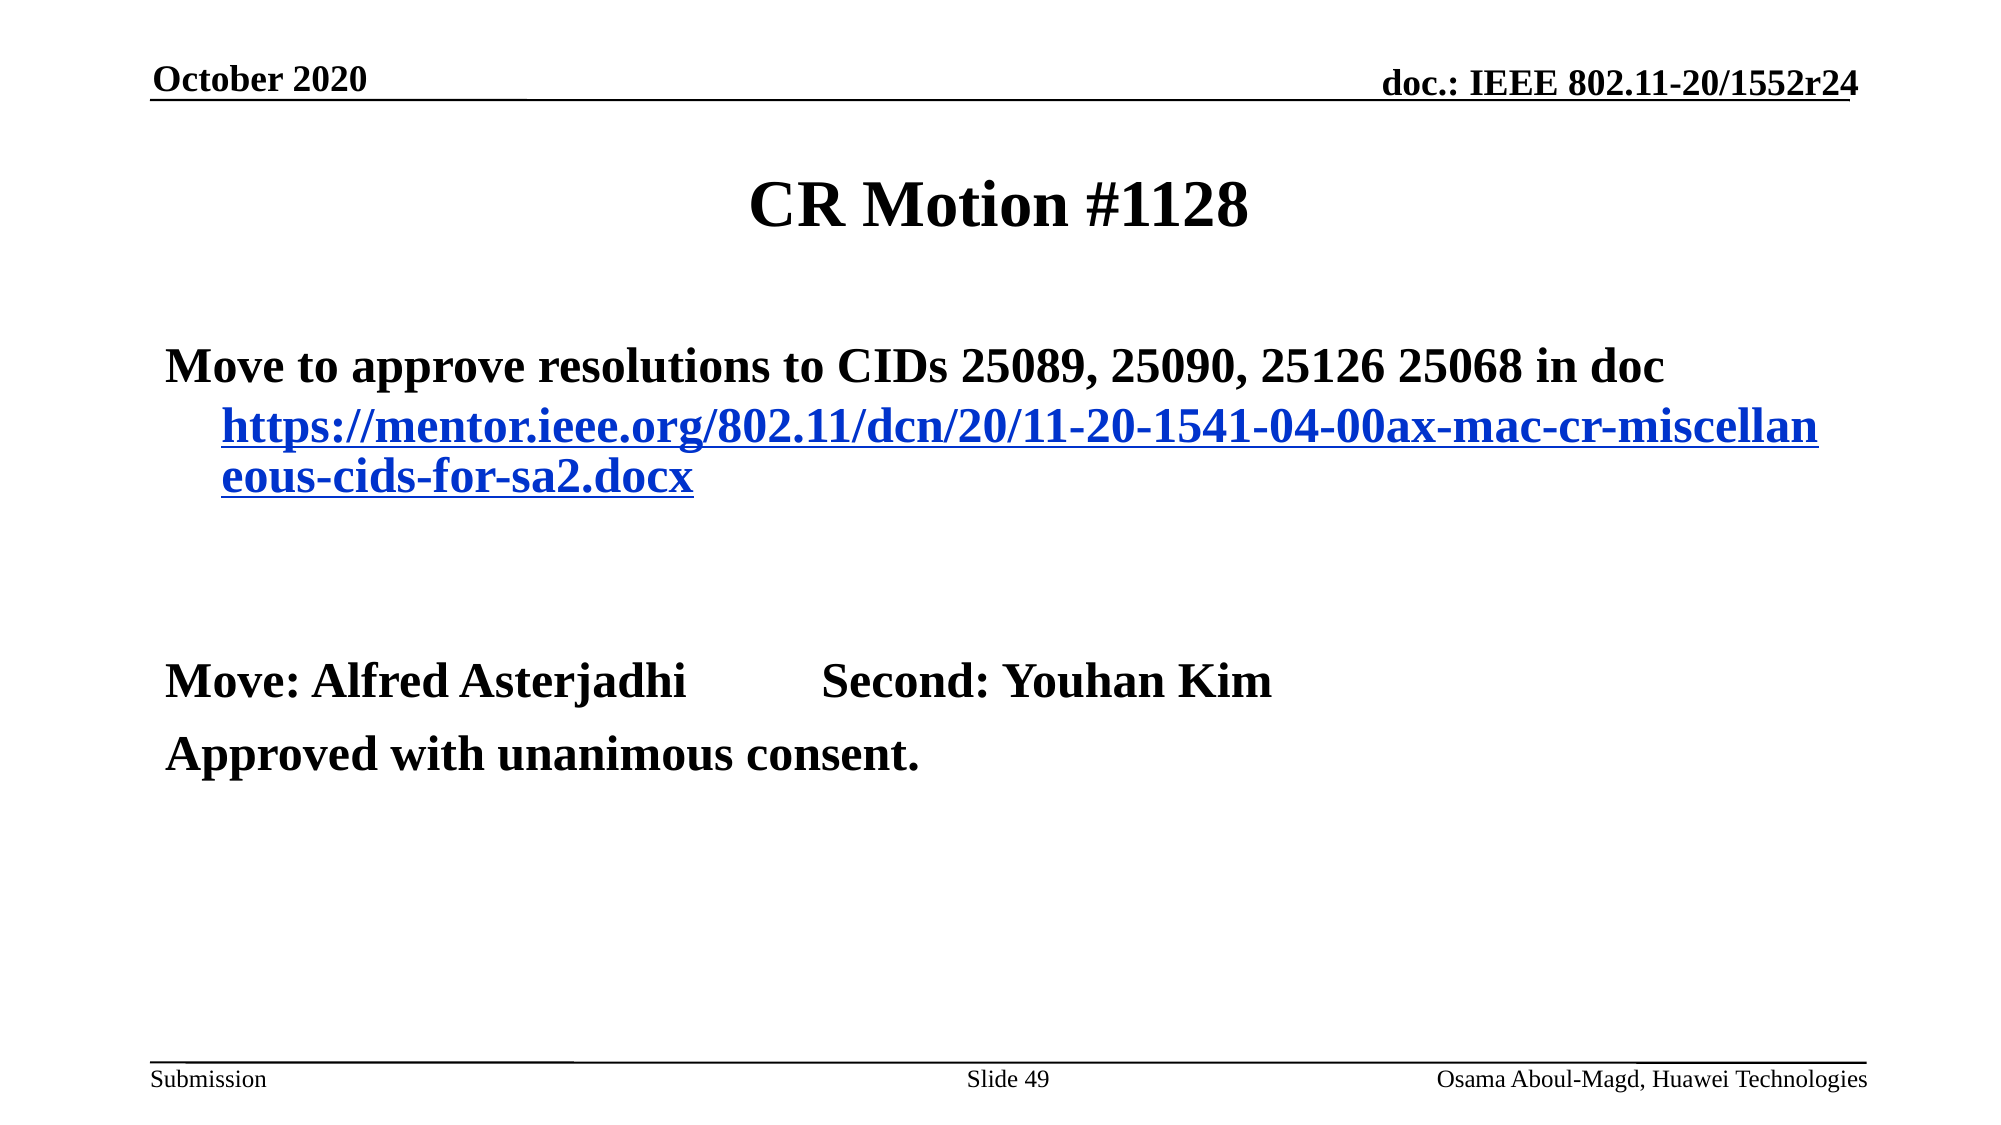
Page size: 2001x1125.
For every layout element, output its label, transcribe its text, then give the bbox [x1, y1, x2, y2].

slide_number Slide 49 [950, 1061, 1067, 1123]
footer Osama Aboul-Magd, Huawei Technologies [1171, 1061, 1869, 1093]
title CR Motion #1128 [149, 112, 1850, 288]
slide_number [152, 54, 563, 100]
list Move to approve resolutions to CIDs 25089, 25090, 25126 25068 in doc https://mentor.ieee.org/802.11/dcn/20/11-20-1541-04-00ax-mac-cr-miscellaneous-cids-for-sa2.docx Move: Alfred Asterjadhi Second: Youhan Kim Approved with unanimous consent. [149, 324, 1850, 1000]
